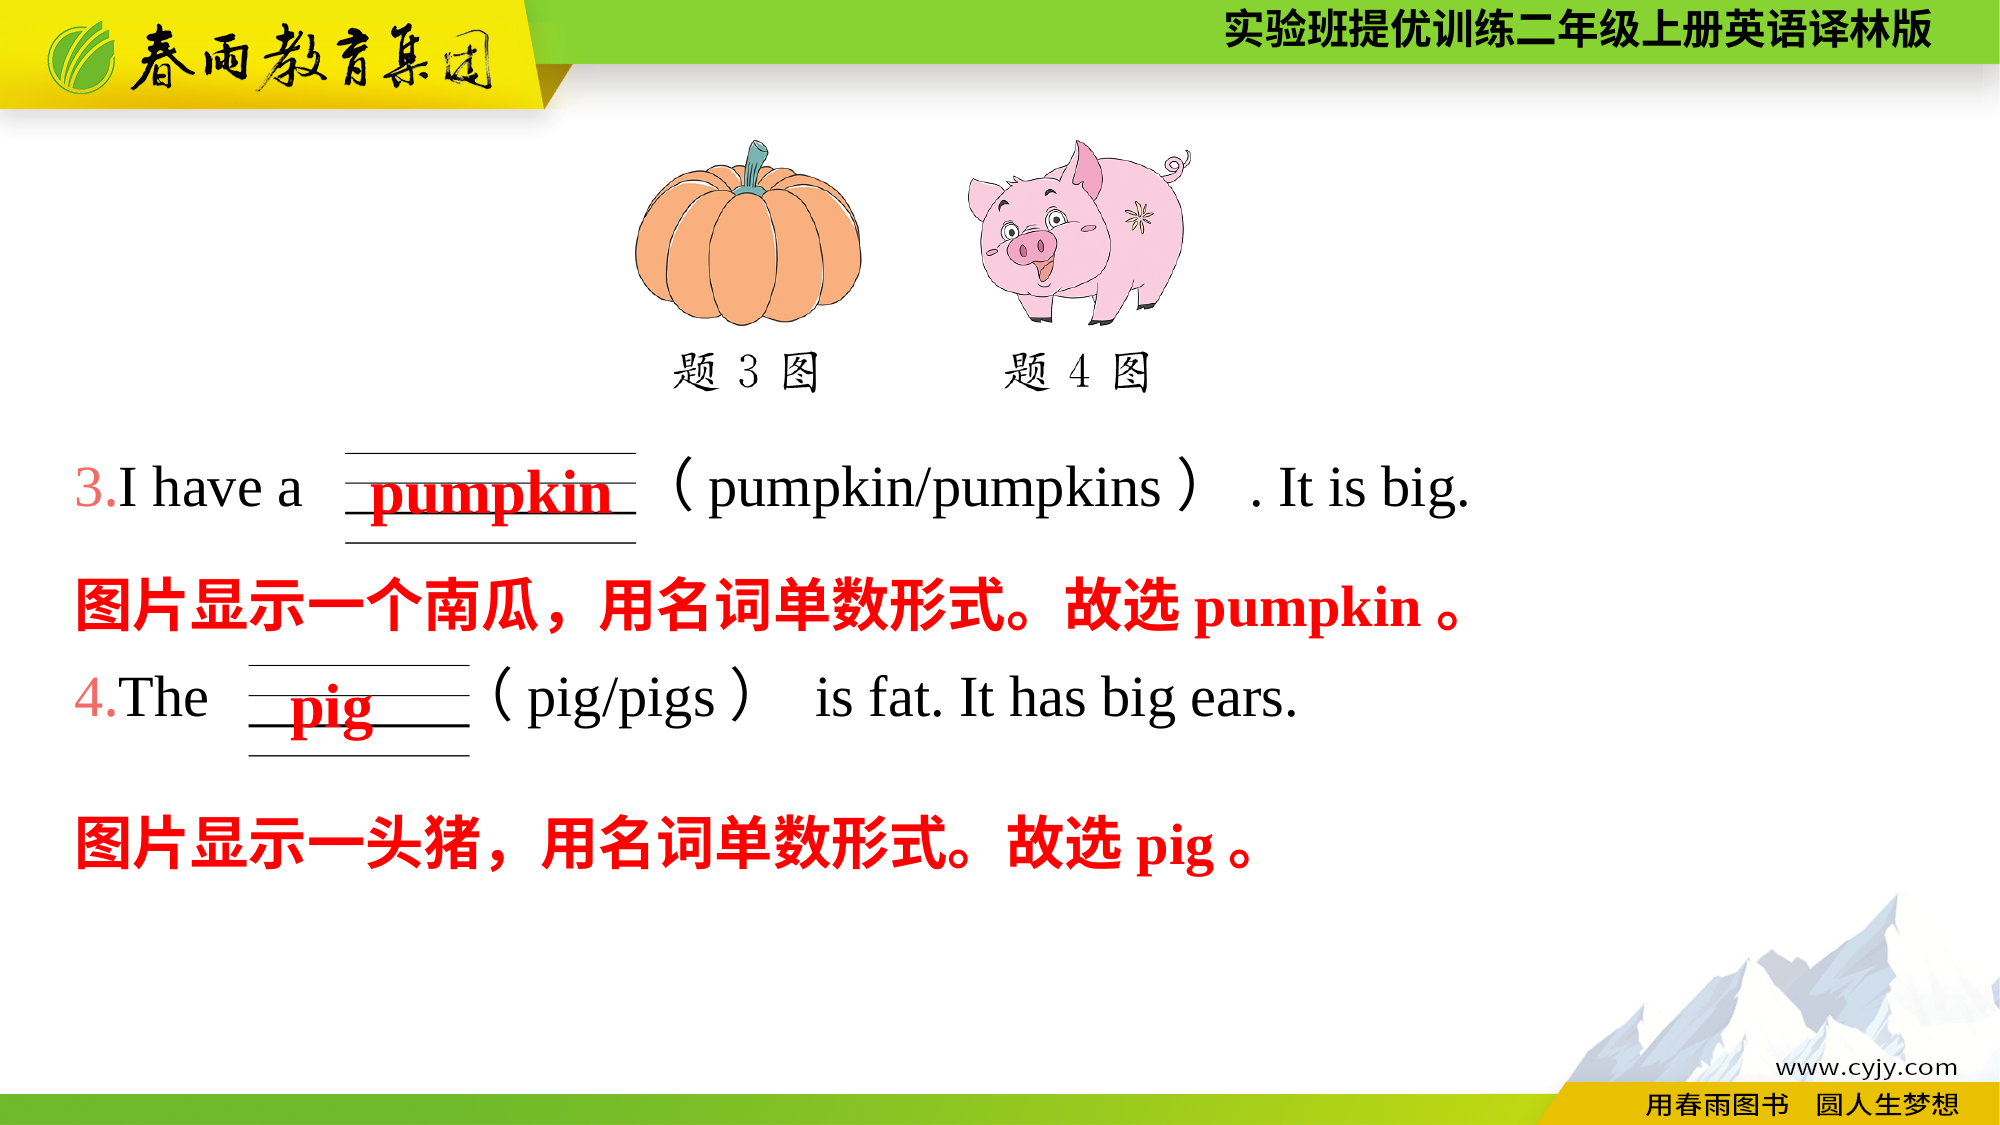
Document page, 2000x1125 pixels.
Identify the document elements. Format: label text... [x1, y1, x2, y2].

list 3.I have a （pumpkin/pumpkins）. It is big. 4.The （pig/pigs） is fat. It has big ears. [59, 405, 1944, 525]
text_box 图片显示一头猪，用名词单数形式。故选pig。 [59, 763, 1944, 884]
picture [0, 0, 2000, 1125]
text_box 图片显示一个南瓜，用名词单数形式。故选pumpkin。 [59, 525, 1944, 646]
list 3.I have a （pumpkin/pumpkins）. It is big. 4.The （pig/pigs） is fat. It has big ears. [59, 646, 1944, 740]
